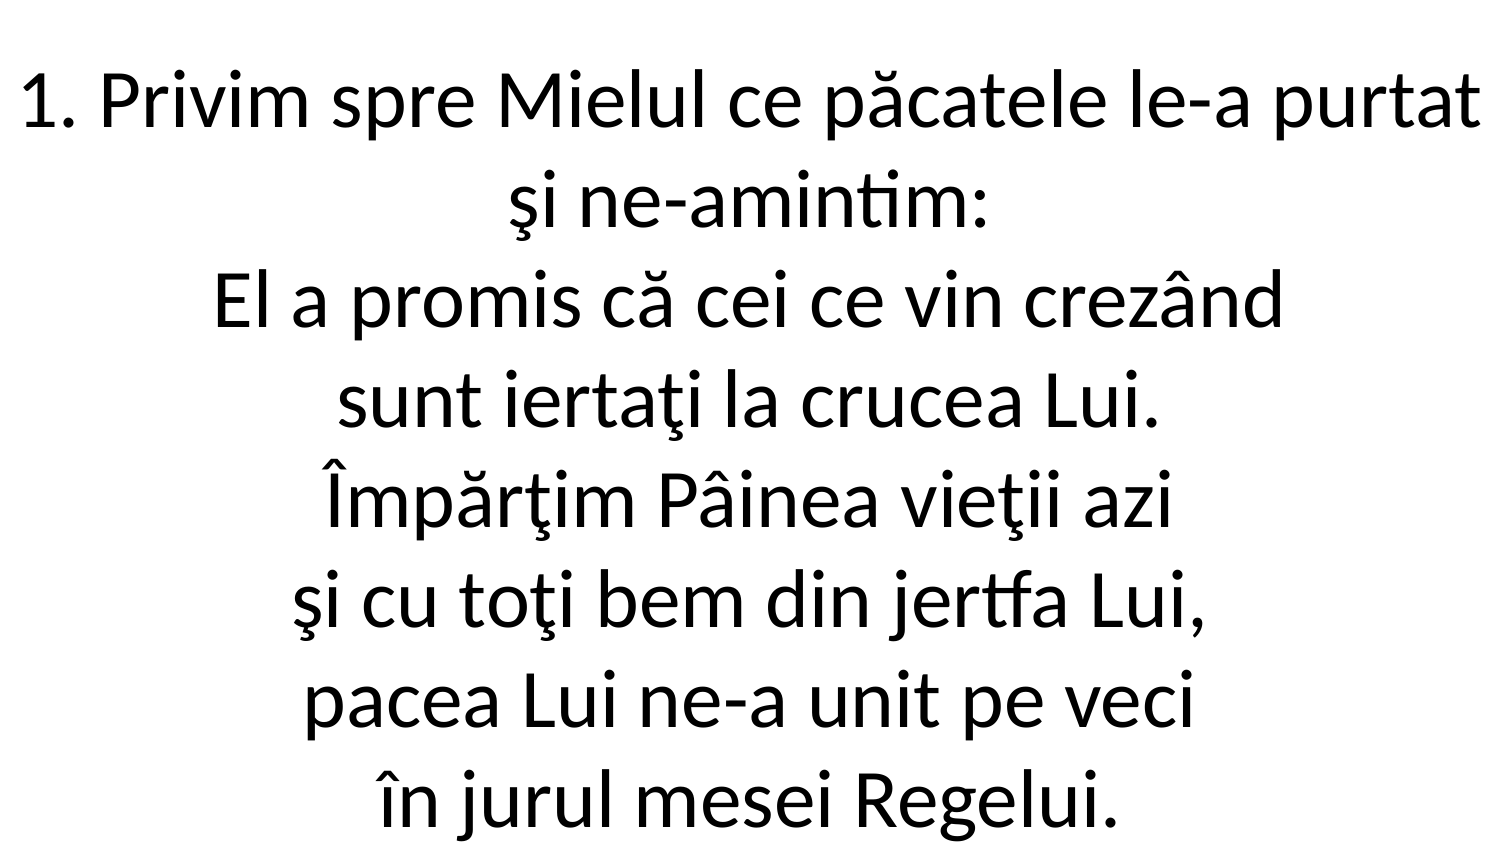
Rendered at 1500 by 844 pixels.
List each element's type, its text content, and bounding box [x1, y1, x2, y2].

text_box 1. Privim spre Mielul ce păcatele le-a purtat şi ne-amintim: El a promis că cei ce vin crezând sunt iertaţi la crucea Lui. Împărţim Pâinea vieţii azi şi cu toţi bem din jertfa Lui, pacea Lui ne-a unit pe veci în jurul mesei Regelui. [1, 0, 1499, 844]
